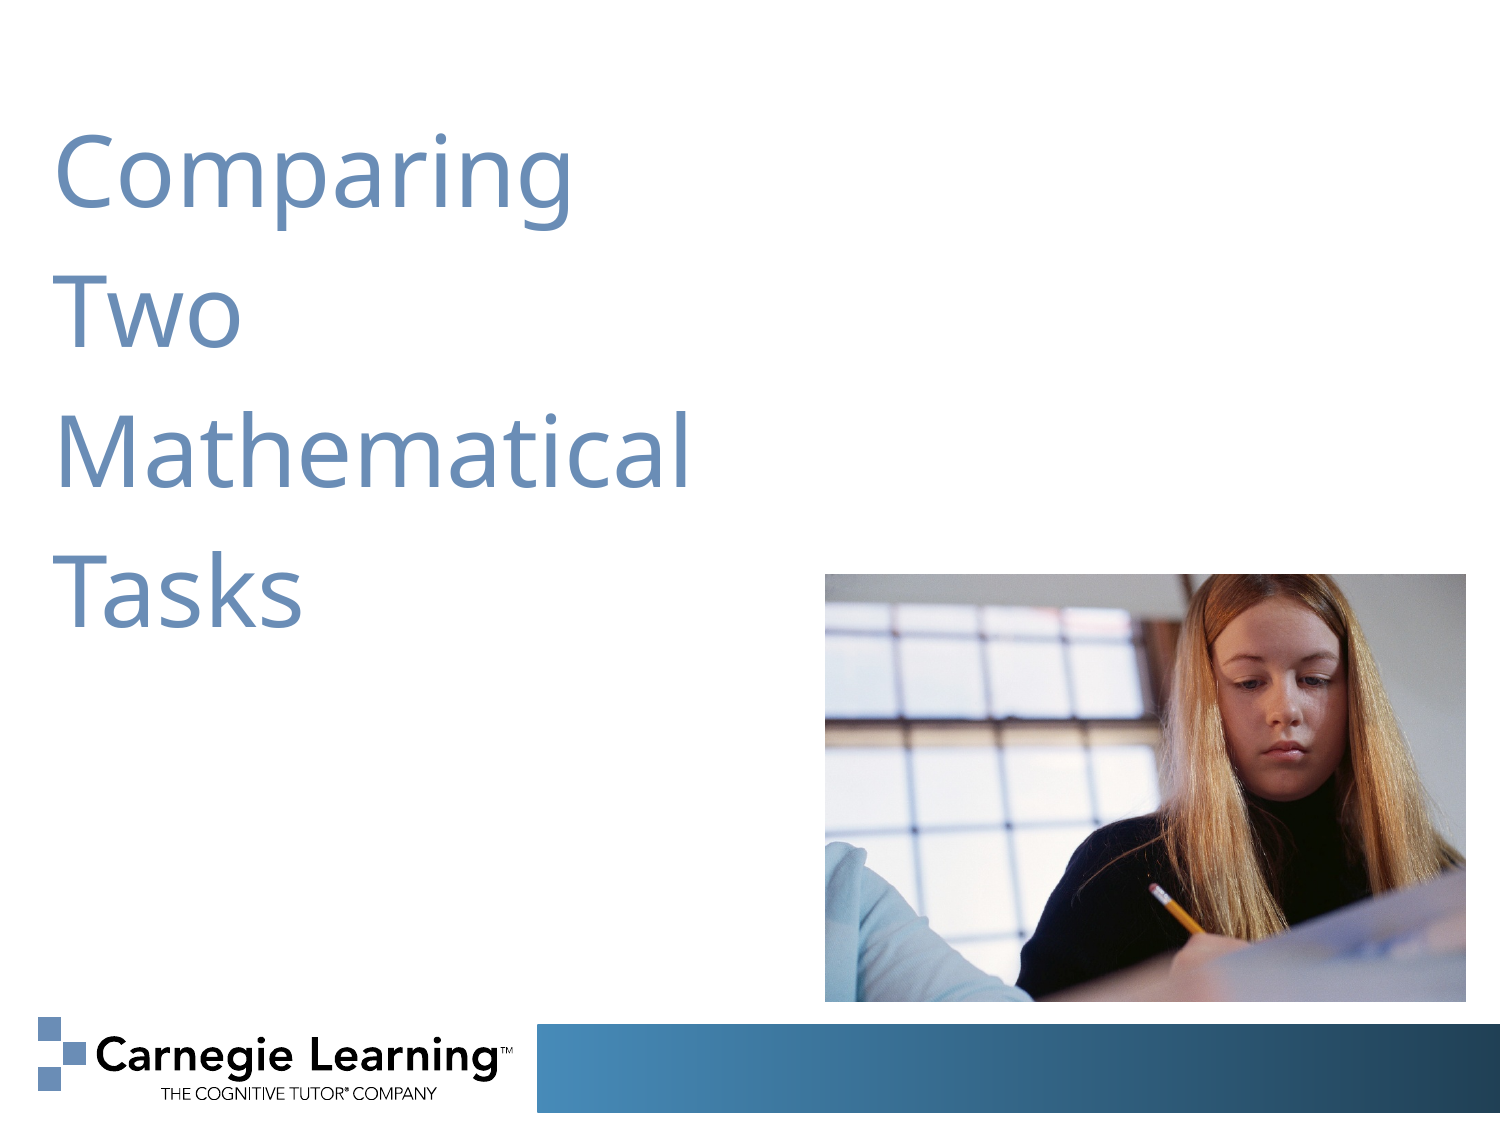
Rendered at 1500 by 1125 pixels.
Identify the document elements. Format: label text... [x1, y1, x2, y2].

list Comparing Two Mathematical Tasks [37, 99, 801, 776]
picture [824, 574, 1466, 1002]
